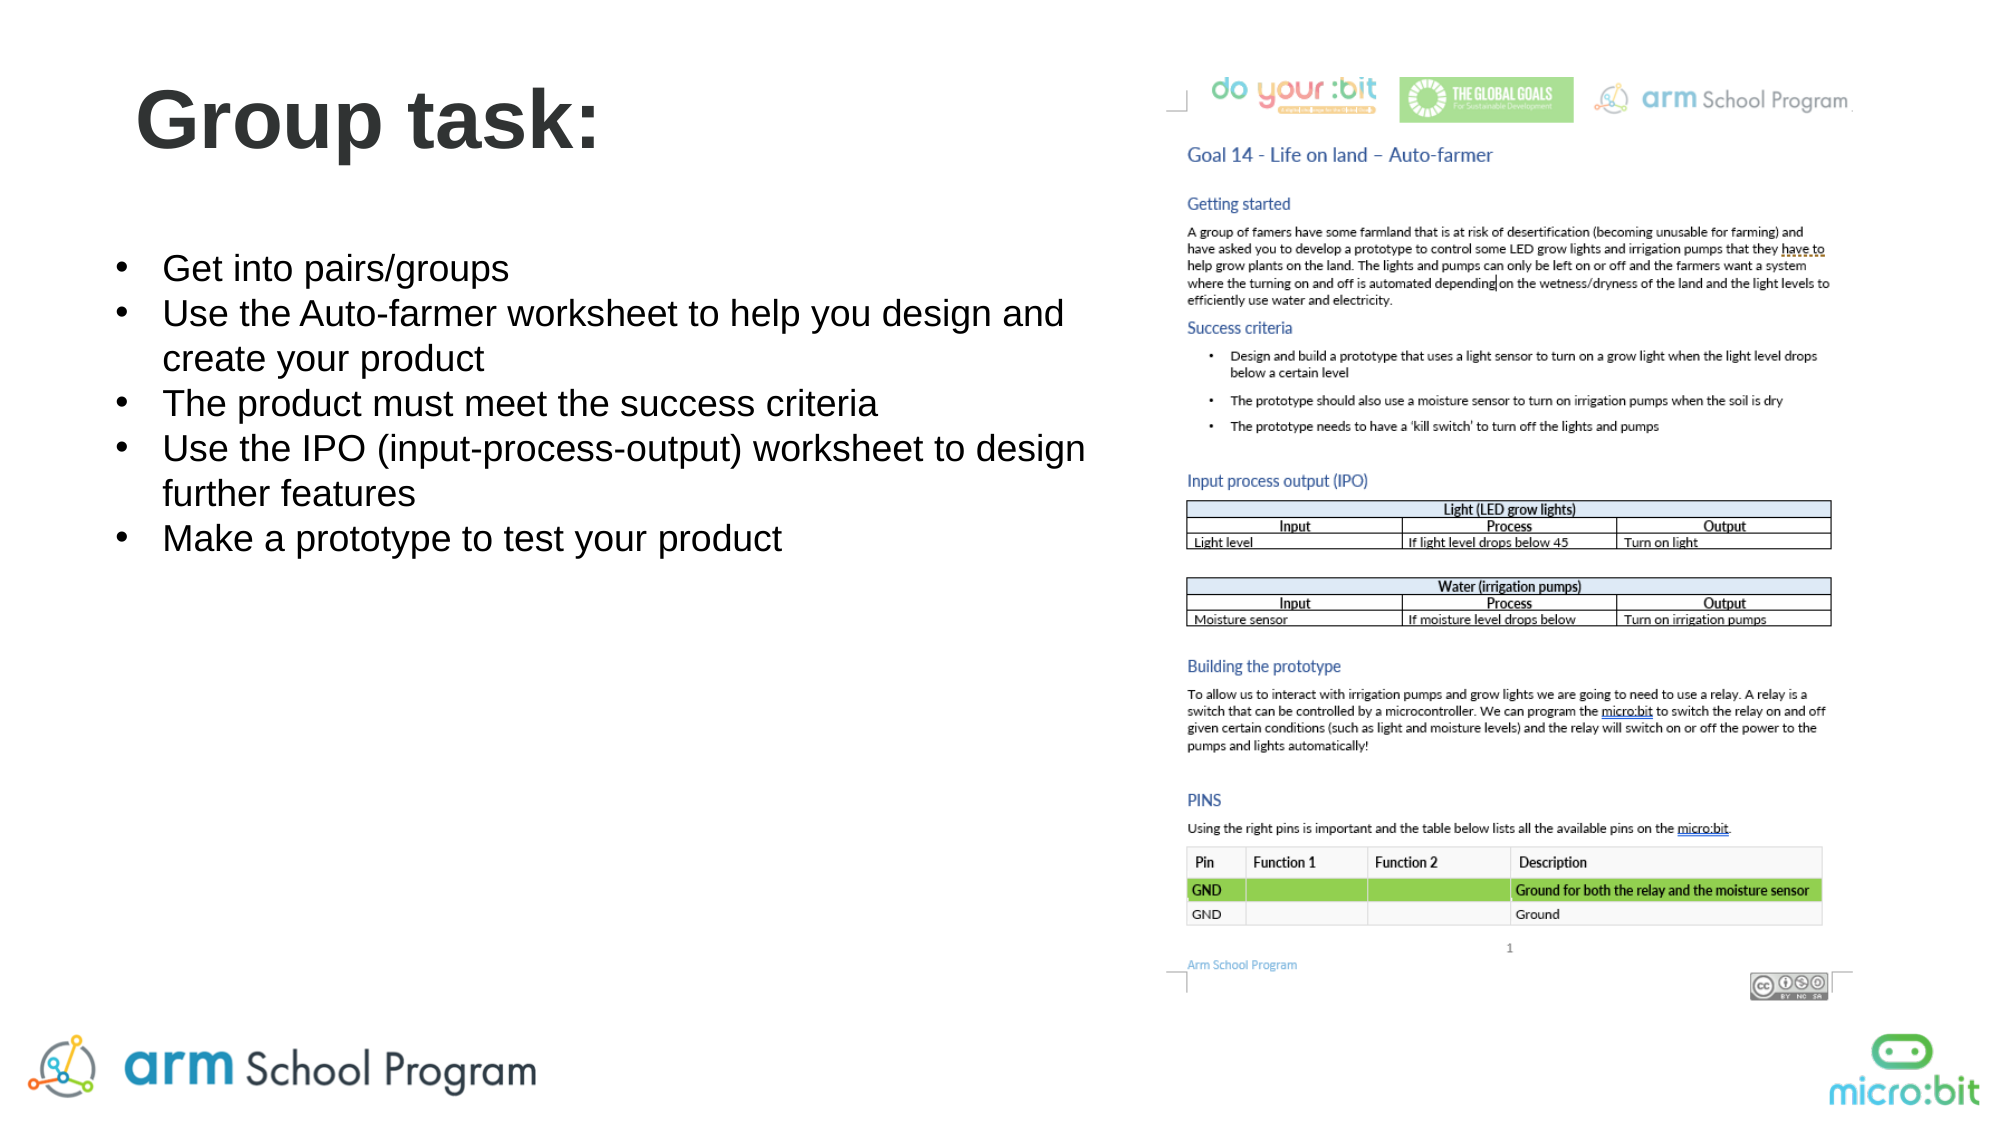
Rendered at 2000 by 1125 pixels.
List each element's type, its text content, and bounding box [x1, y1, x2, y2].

title Group task: [135, 58, 1798, 151]
picture [20, 1029, 545, 1107]
text_box Get into pairs/groups Use the Auto-farmer worksheet to help you design and create your product The product must meet the success criteria Use the IPO (input-process-output) worksheet to design further features Make a prototype to test your product [100, 236, 1104, 602]
picture [1153, 77, 1873, 1006]
picture [1829, 1029, 1980, 1106]
